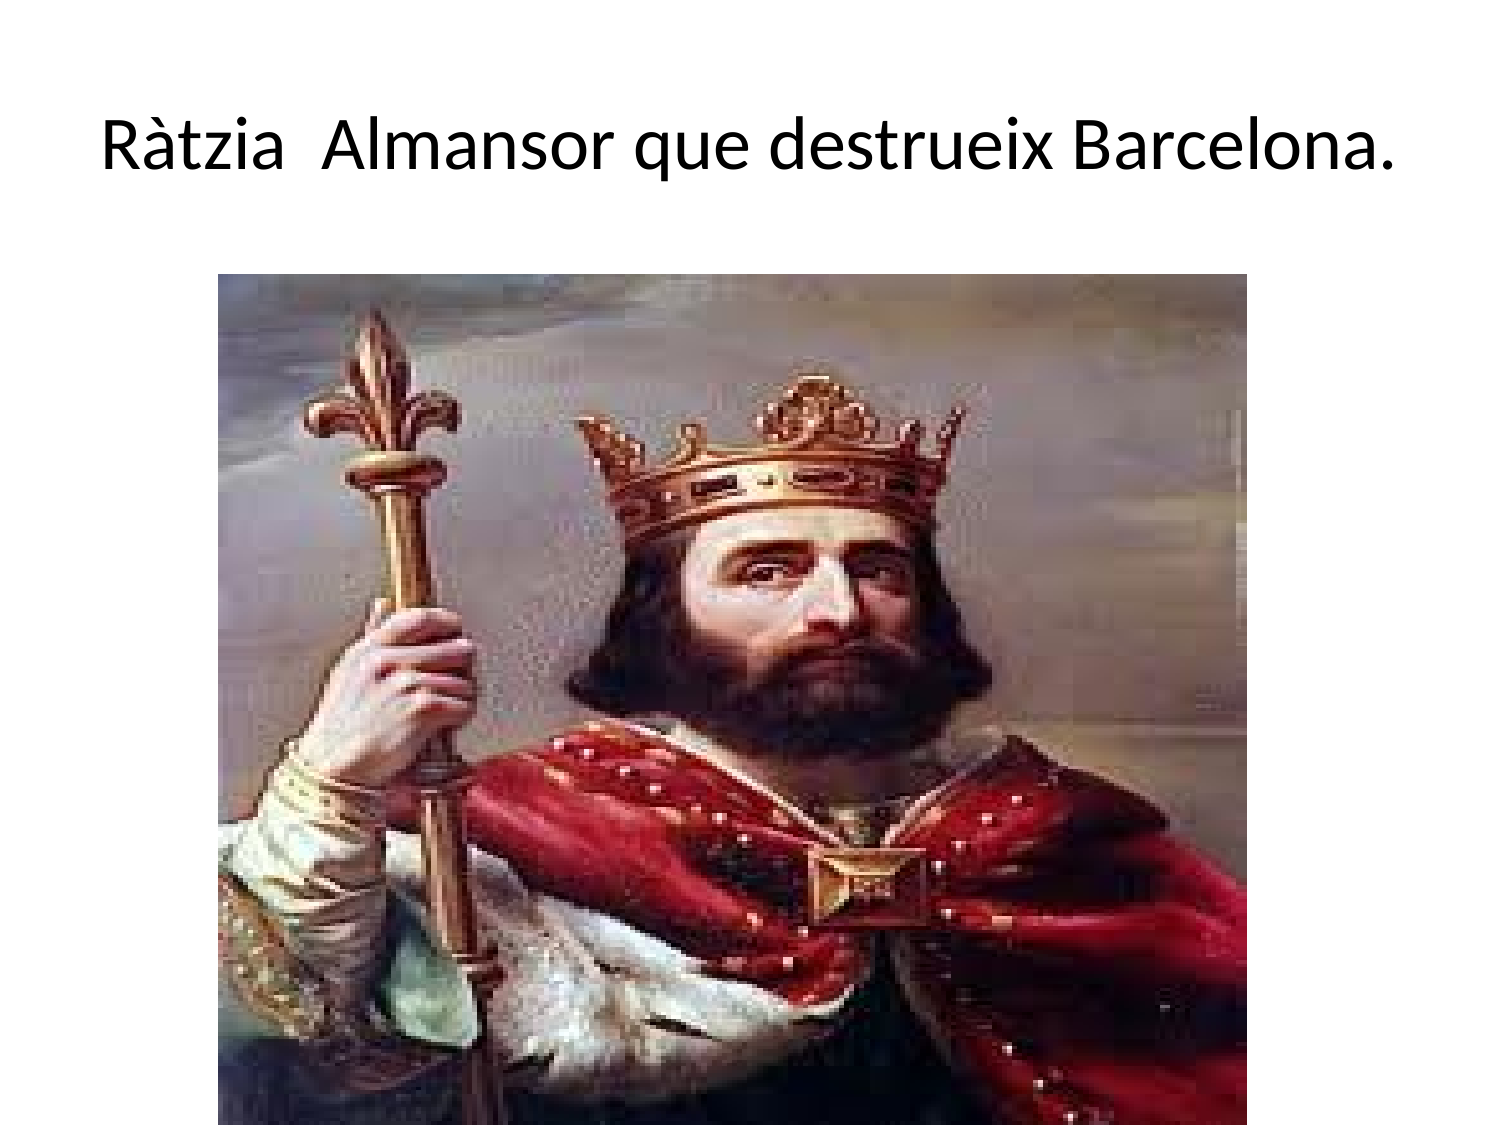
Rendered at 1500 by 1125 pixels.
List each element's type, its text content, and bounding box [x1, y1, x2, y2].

title Ràtzia Almansor que destrueix Barcelona. [75, 45, 1425, 233]
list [218, 274, 1247, 1125]
